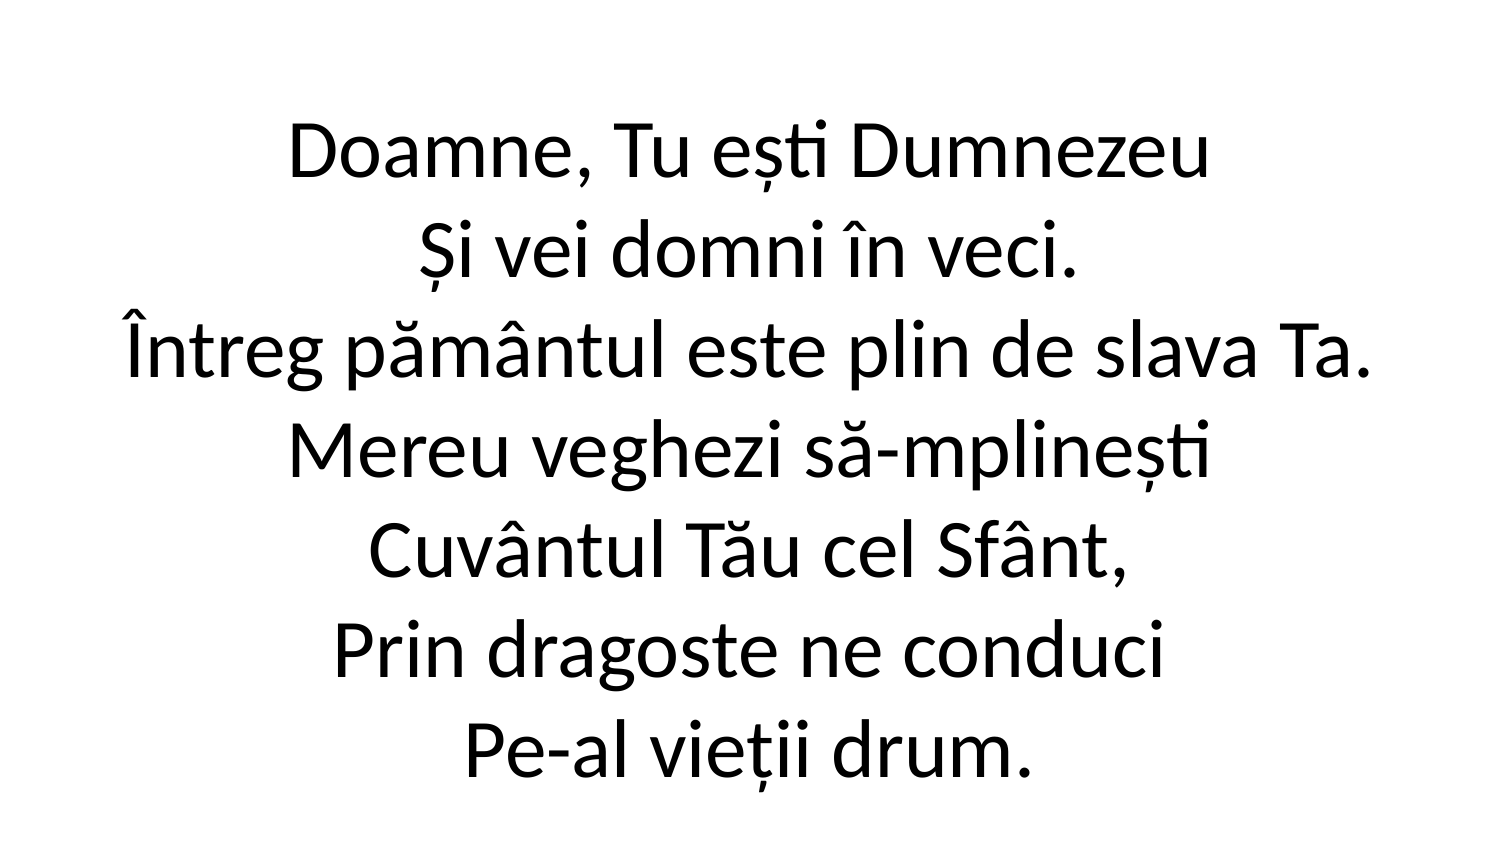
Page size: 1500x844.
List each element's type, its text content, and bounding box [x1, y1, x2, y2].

text_box Doamne, Tu ești Dumnezeu Și vei domni în veci. Întreg pământul este plin de slava Ta. Mereu veghezi să-mplinești Cuvântul Tău cel Sfânt, Prin dragoste ne conduci Pe-al vieții drum. [109, 42, 1391, 802]
